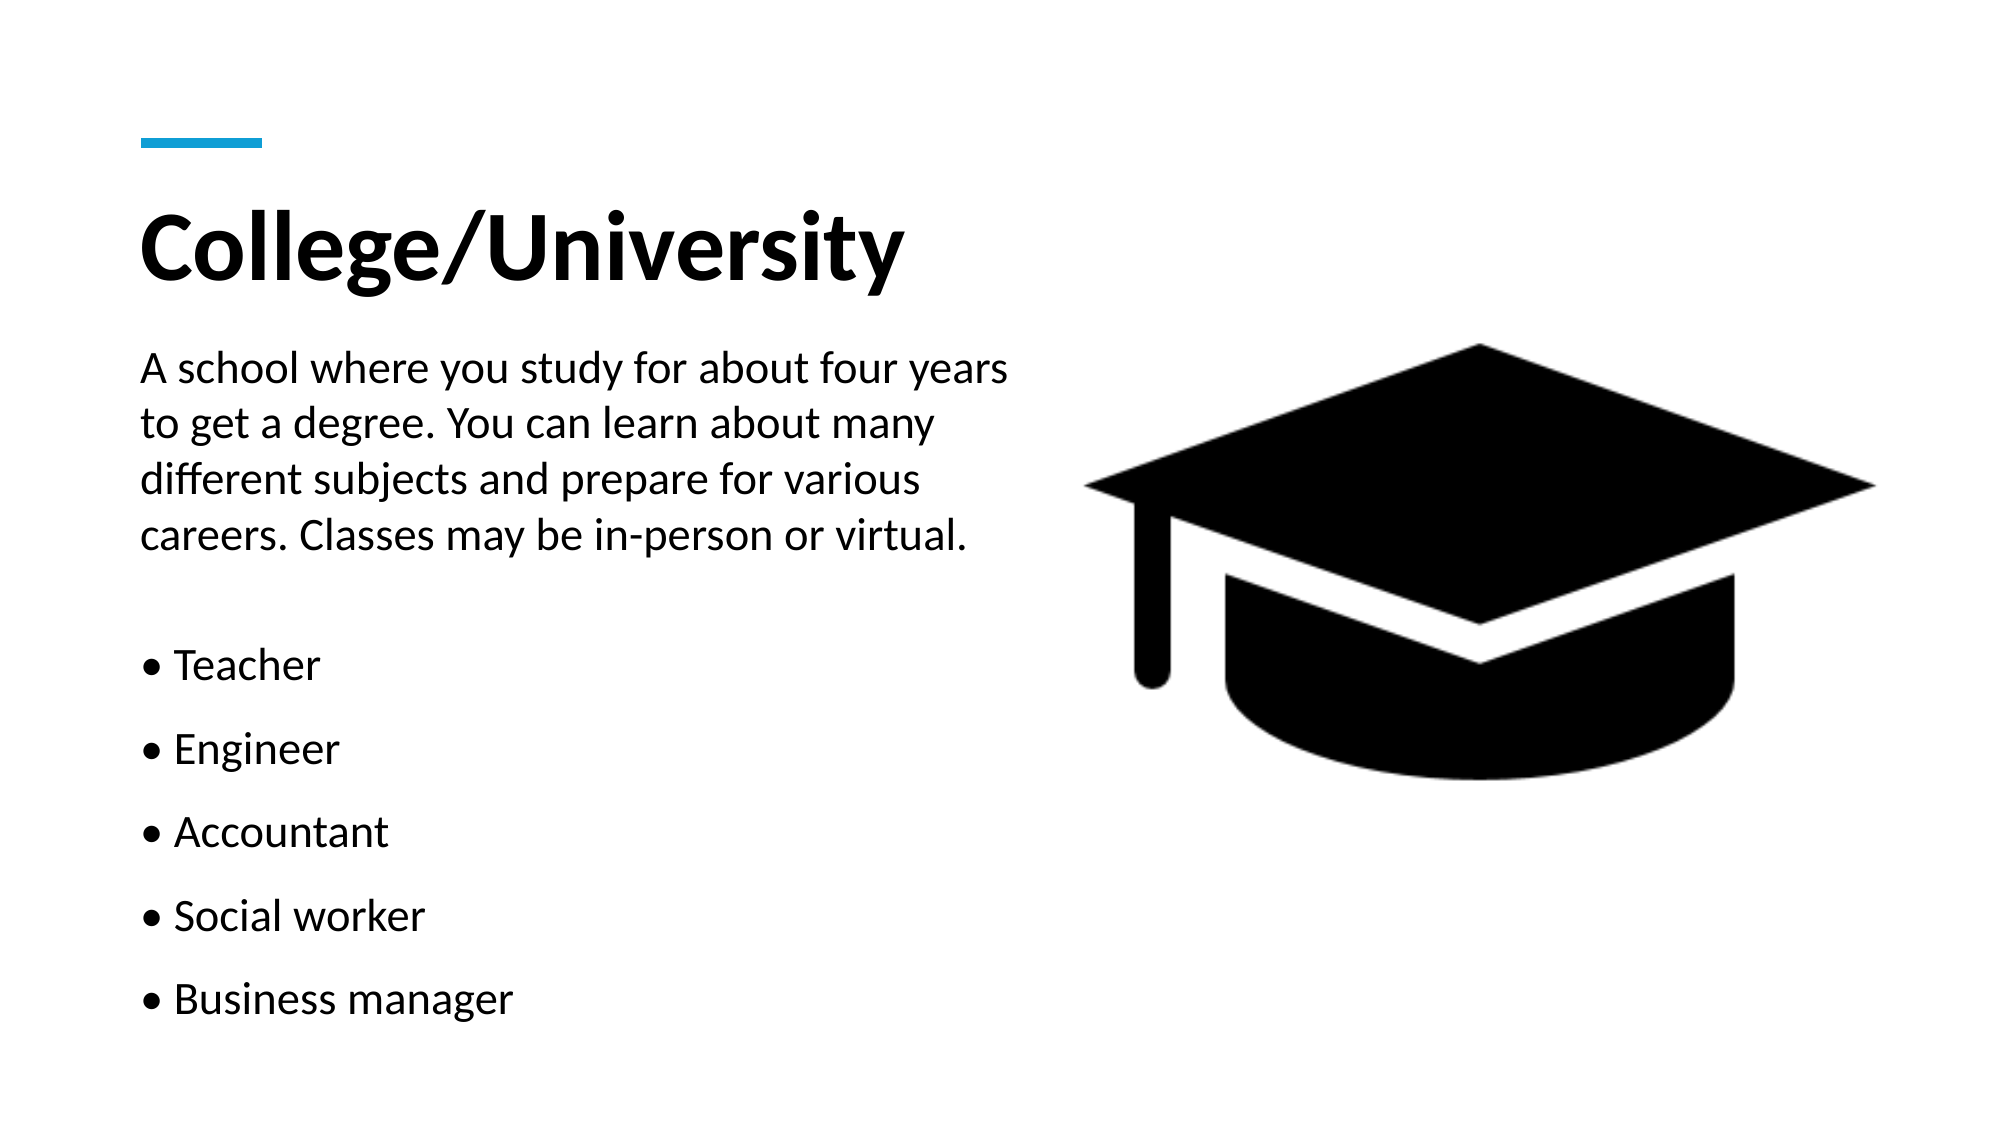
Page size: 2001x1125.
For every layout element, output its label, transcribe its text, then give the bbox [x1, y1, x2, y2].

list A school where you study for about four years to get a degree. You can learn about many different subjects and prepare for various careers. Classes may be in-person or virtual. • Teacher • Engineer • Accountant • Social worker • Business manager [124, 329, 1029, 1091]
title College/University [124, 186, 1043, 330]
picture [1043, 125, 1917, 1000]
